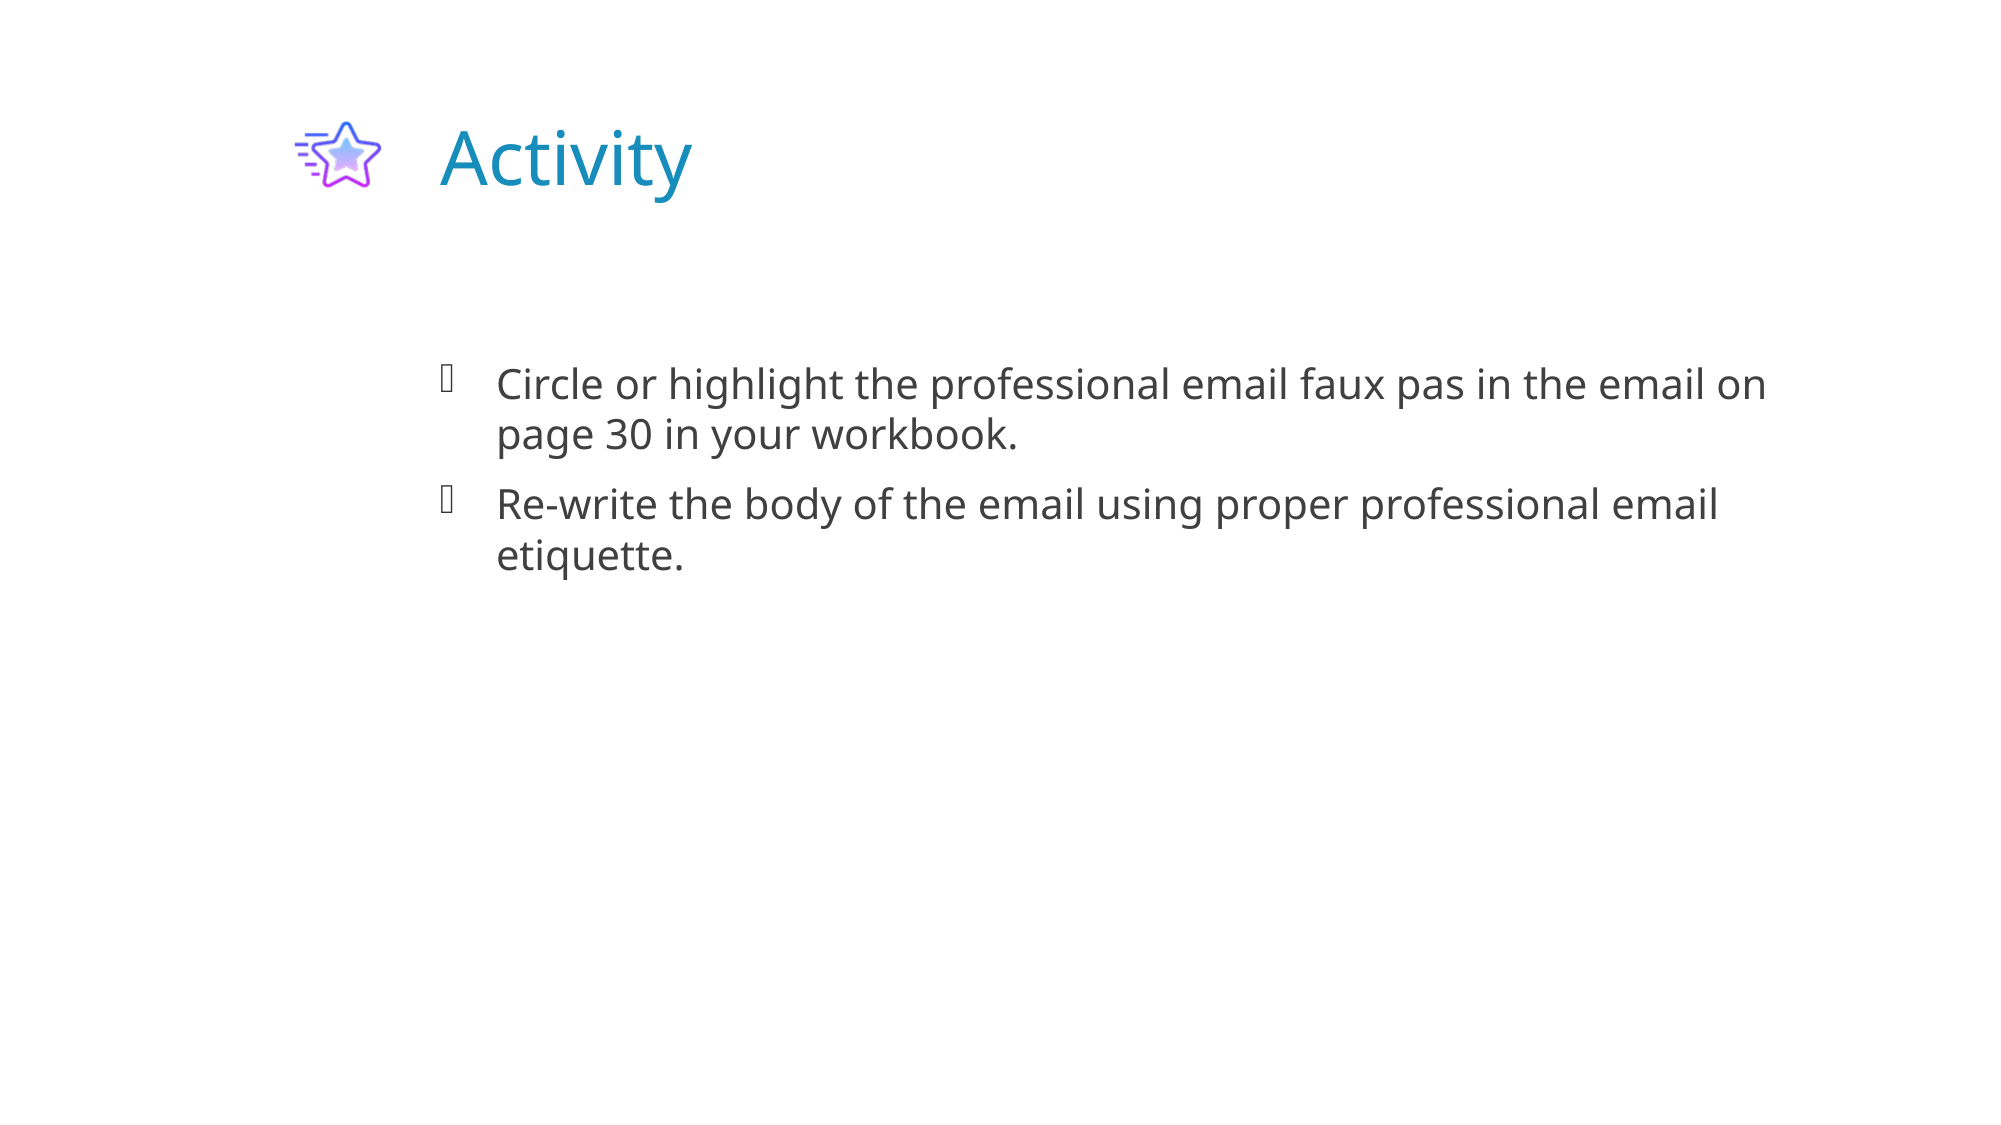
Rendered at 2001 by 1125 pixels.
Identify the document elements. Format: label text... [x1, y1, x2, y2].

picture [285, 102, 391, 207]
list Circle or highlight the professional email faux pas in the email on page 30 in your workbook. Re-write the body of the email using proper professional email etiquette. [424, 350, 1888, 1074]
title Activity [425, 102, 1888, 313]
